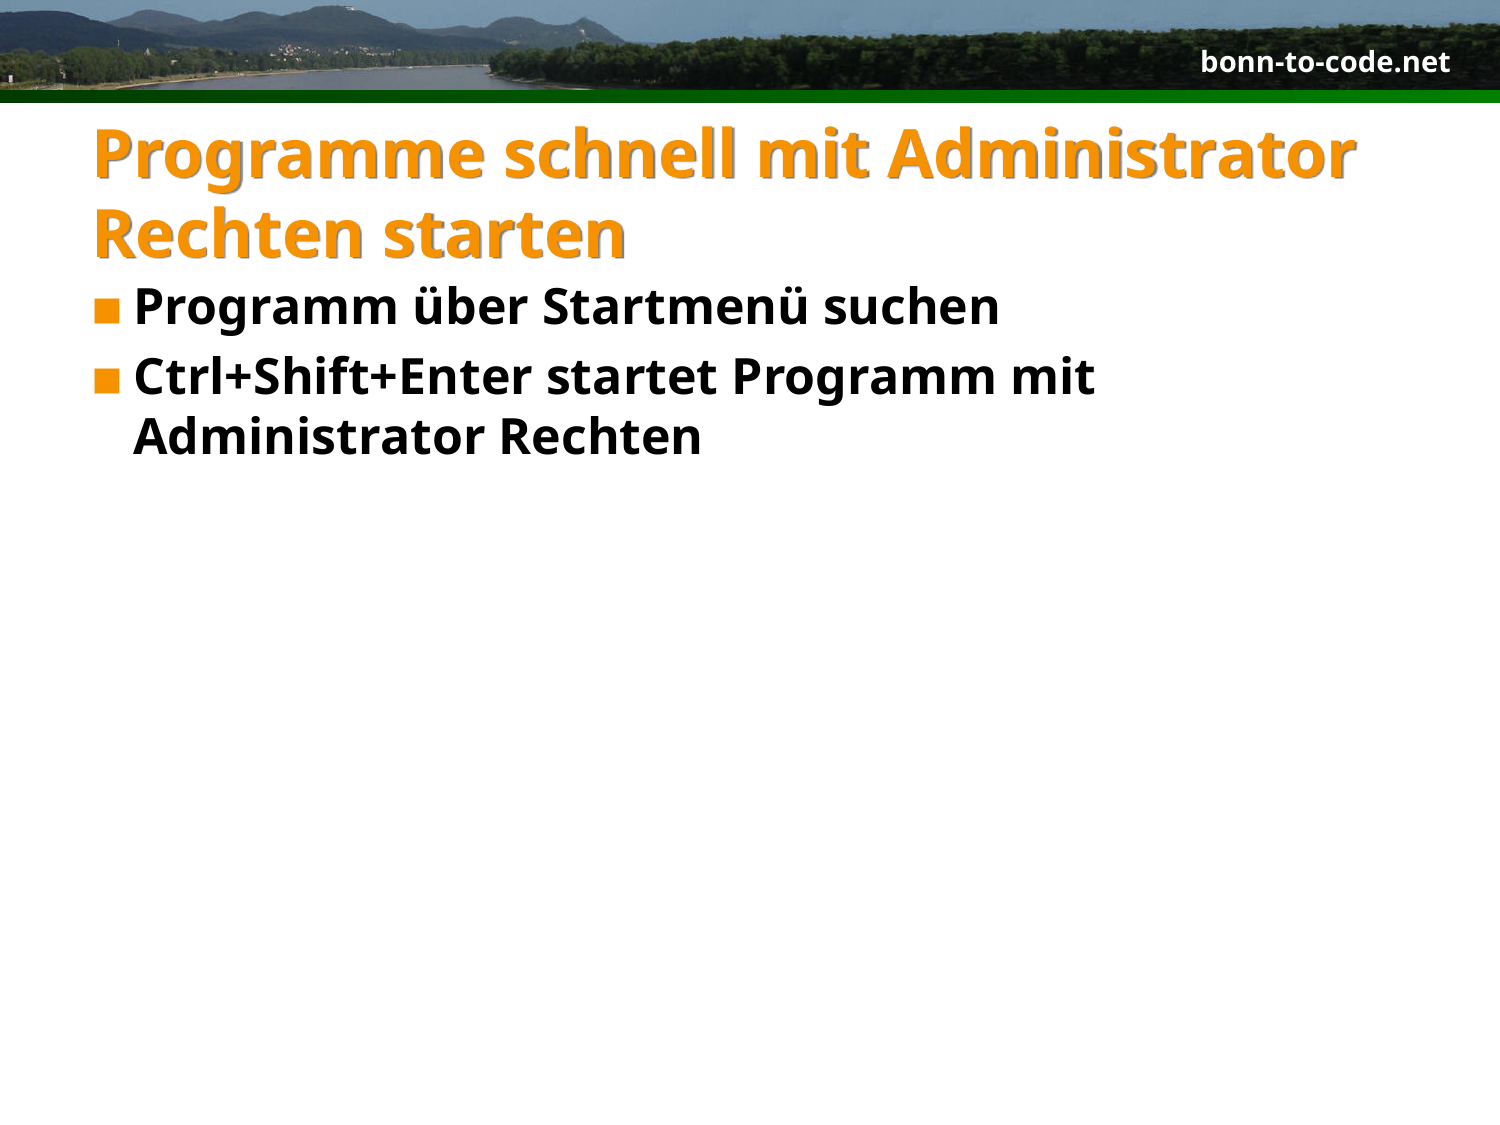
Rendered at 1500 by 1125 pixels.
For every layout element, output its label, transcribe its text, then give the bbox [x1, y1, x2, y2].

title Programme schnell mit Administrator Rechten starten [76, 113, 1428, 268]
list Programm über Startmenü suchen Ctrl+Shift+Enter startet Programm mit Administrator Rechten [74, 266, 1426, 1095]
picture [0, 0, 1500, 90]
